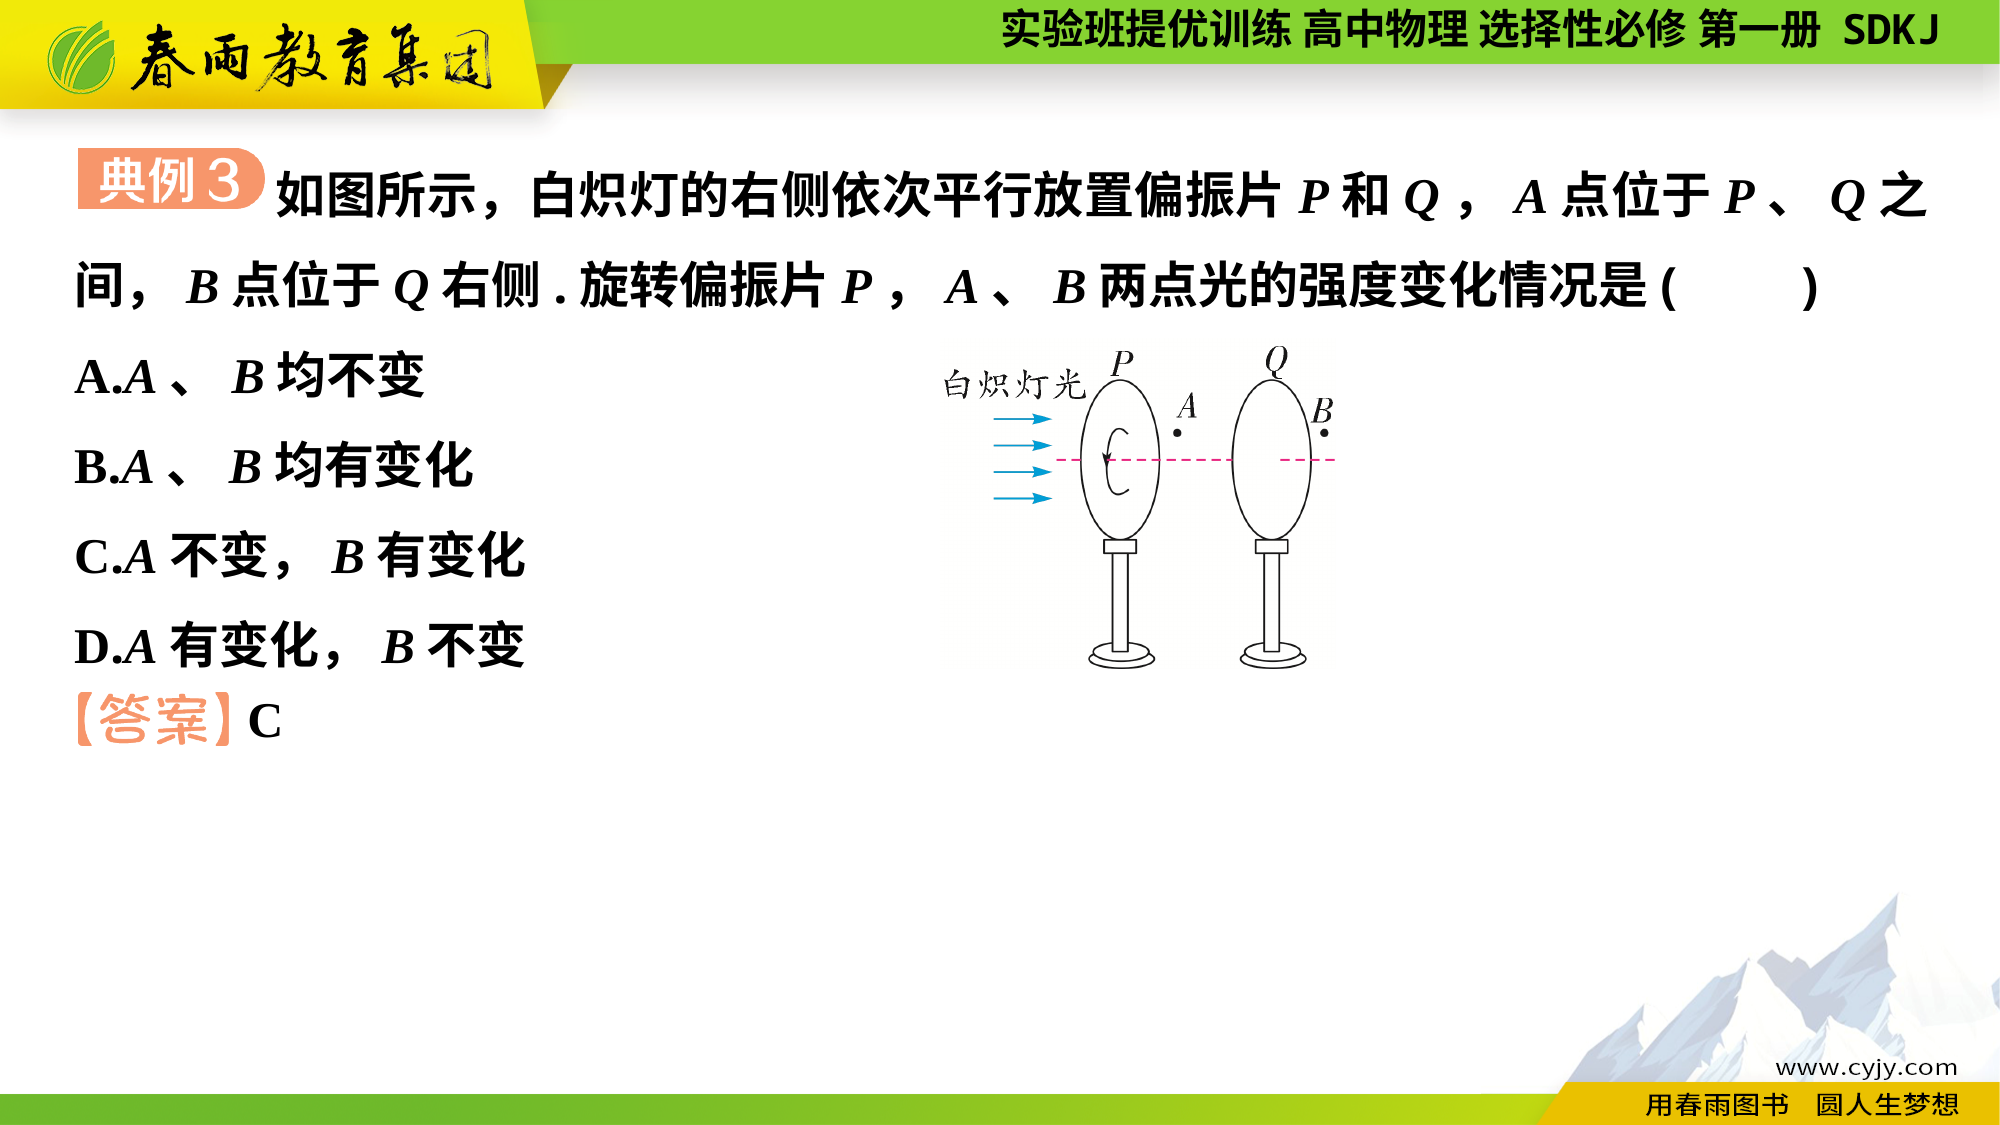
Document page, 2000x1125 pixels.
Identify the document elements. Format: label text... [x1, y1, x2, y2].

text_box C [232, 680, 299, 756]
list 如图所示，白炽灯的右侧依次平行放置偏振片P和Q，A点位于P、Q之间，B点位于Q右侧.旋转偏振片P，A、B两点光的强度变化情况是( ) A.A、B均不变 B.A、B均有变化 C.A不变，B有变化 D.A有变化，B不变 [59, 125, 1944, 675]
picture [0, 0, 2000, 1125]
